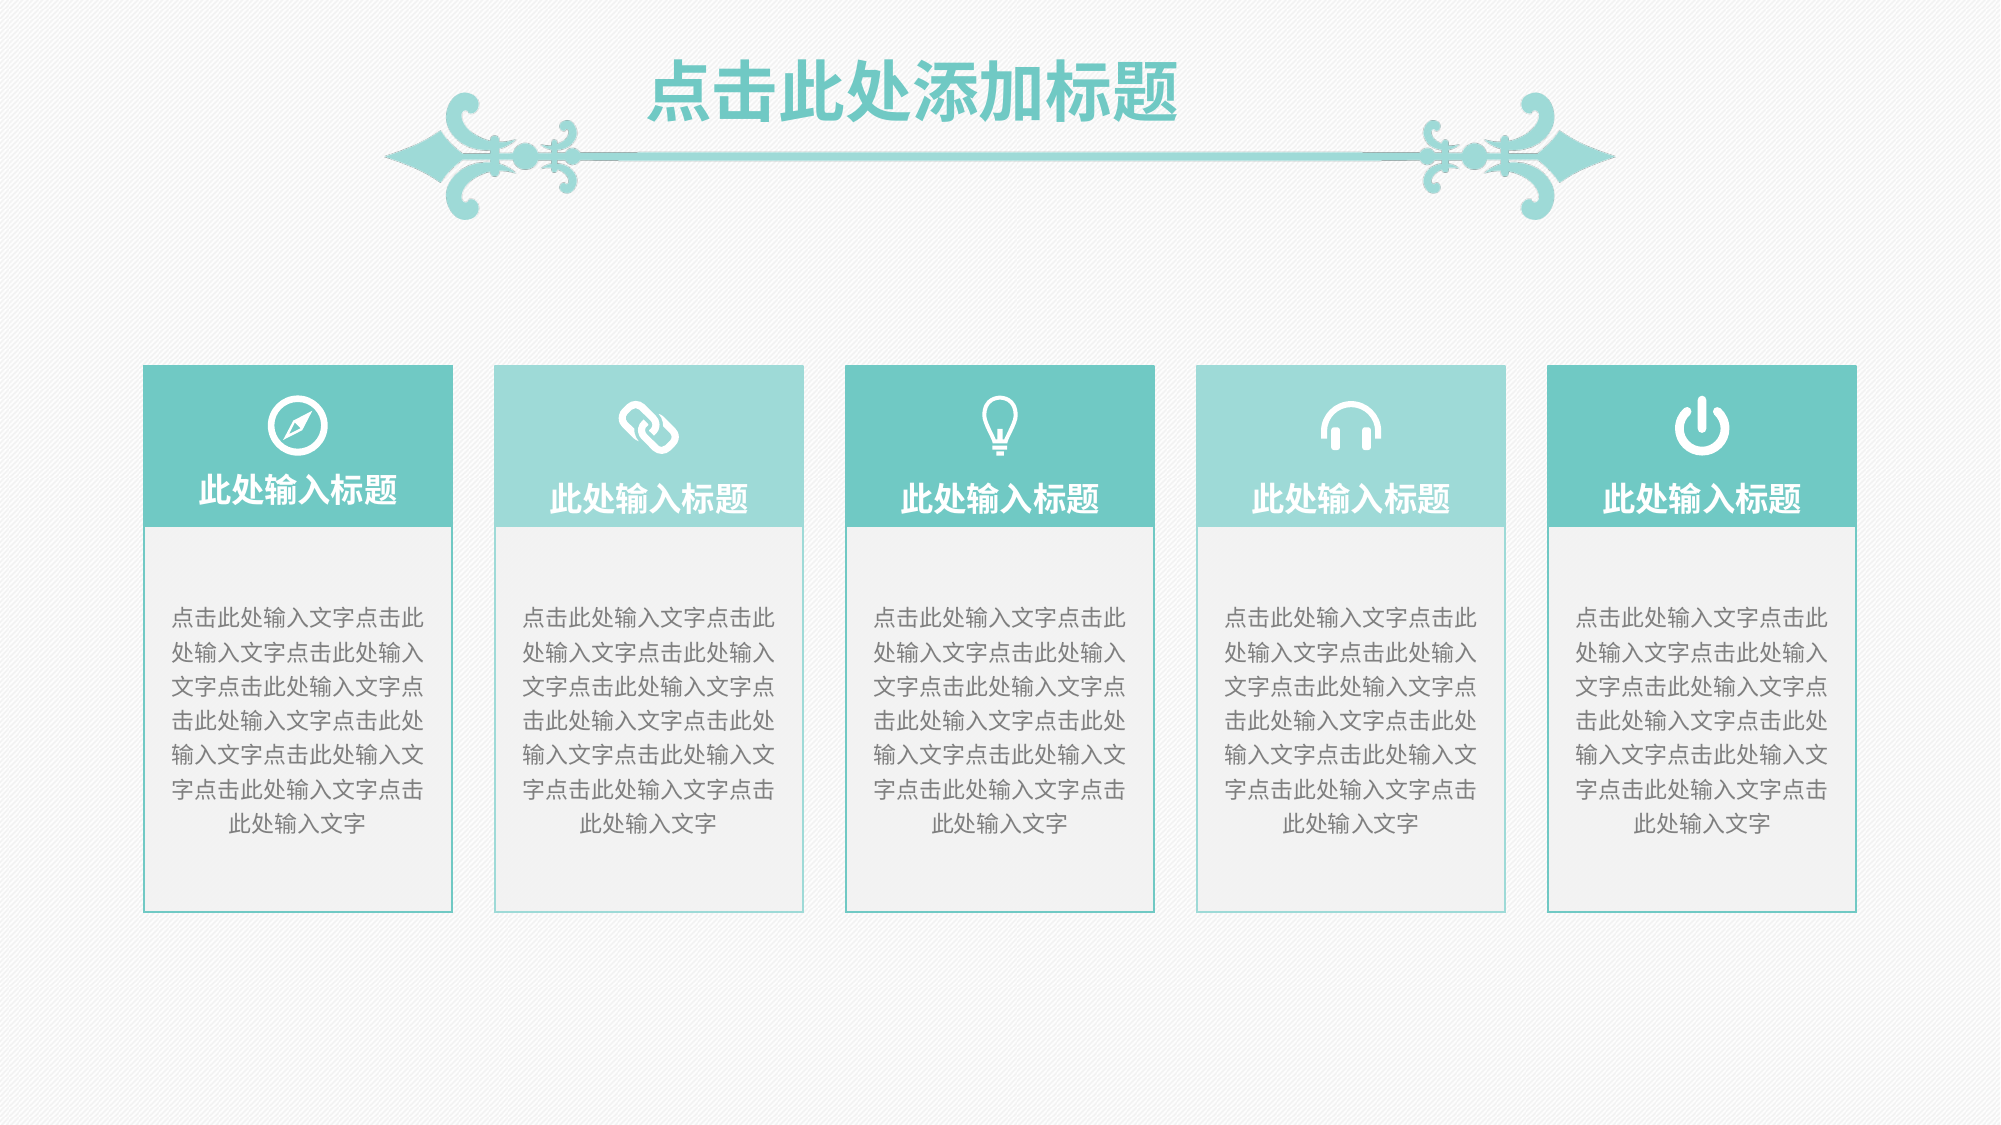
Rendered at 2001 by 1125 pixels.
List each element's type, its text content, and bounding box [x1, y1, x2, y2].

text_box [845, 366, 1155, 912]
text_box 点击此处添加标题 [630, 42, 1370, 91]
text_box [494, 366, 804, 912]
picture [0, 0, 2001, 1125]
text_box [1196, 366, 1506, 912]
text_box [1547, 366, 1857, 912]
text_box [143, 366, 453, 912]
